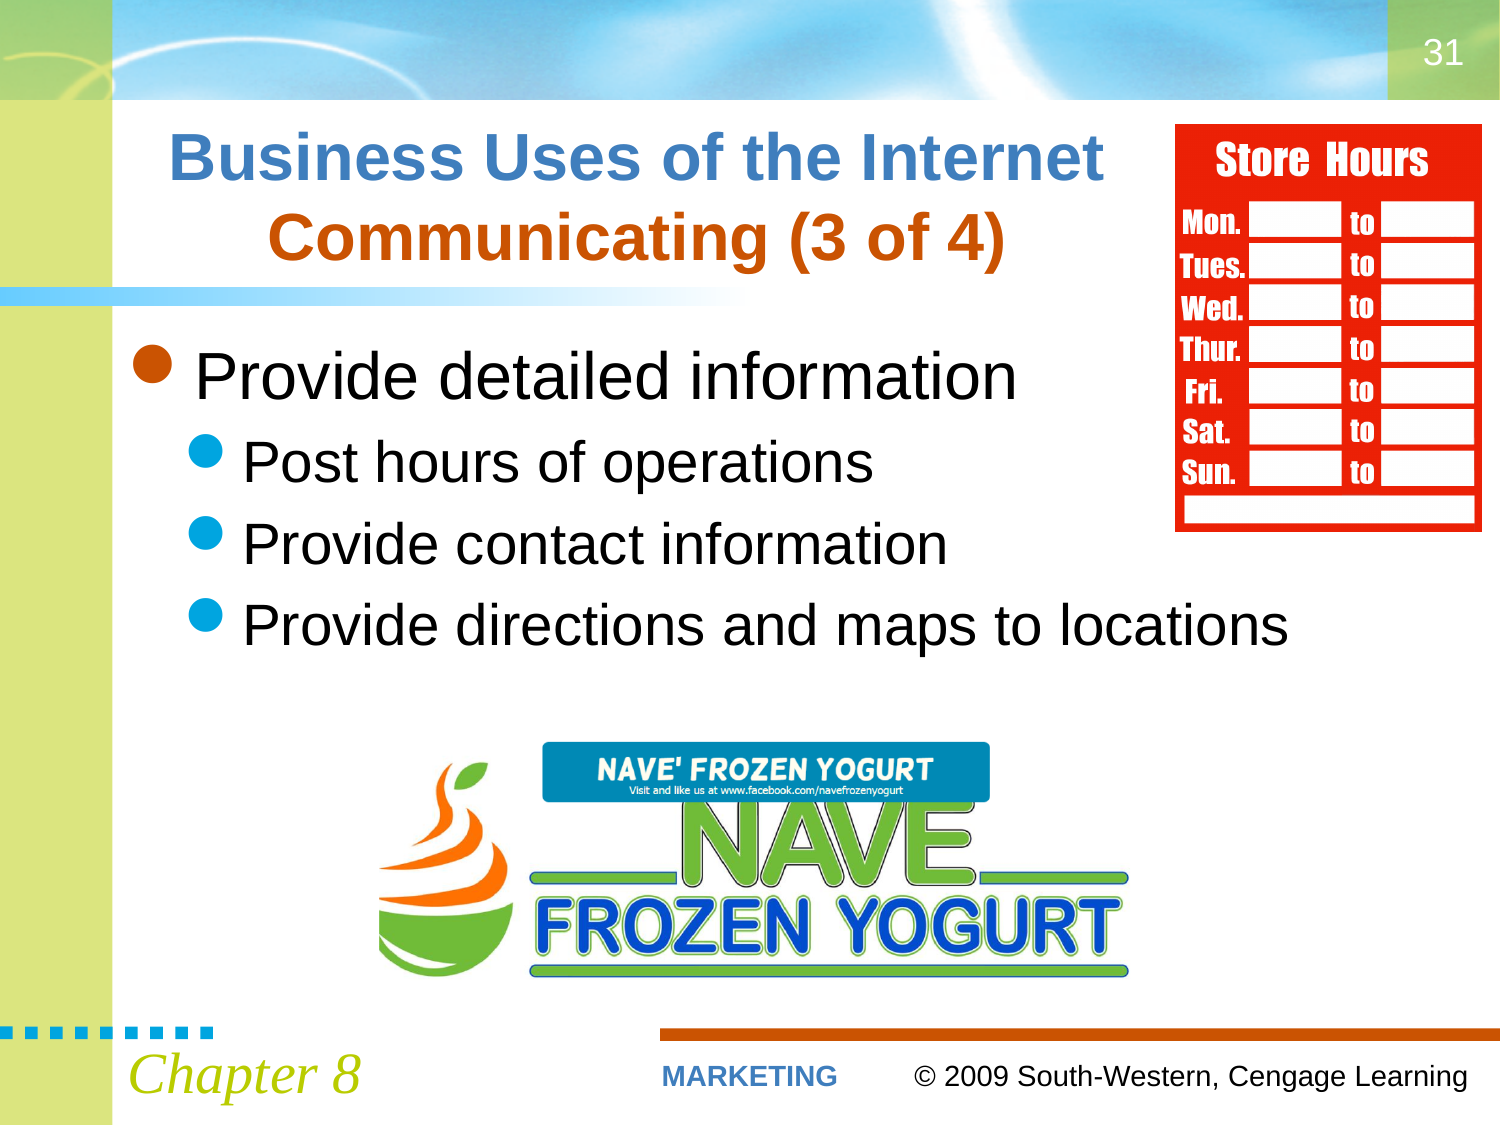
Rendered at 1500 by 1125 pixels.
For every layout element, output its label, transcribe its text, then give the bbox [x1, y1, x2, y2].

footer Chapter 8 [112, 1012, 638, 1113]
title Business Uses of the Internet Communicating (3 of 4) [112, 99, 1163, 288]
picture [1174, 124, 1483, 532]
list Provide detailed information Post hours of operations Provide contact information Provide directions and maps to locations [112, 324, 1451, 1001]
picture [374, 724, 1133, 992]
slide_number 31 [1387, 0, 1500, 101]
